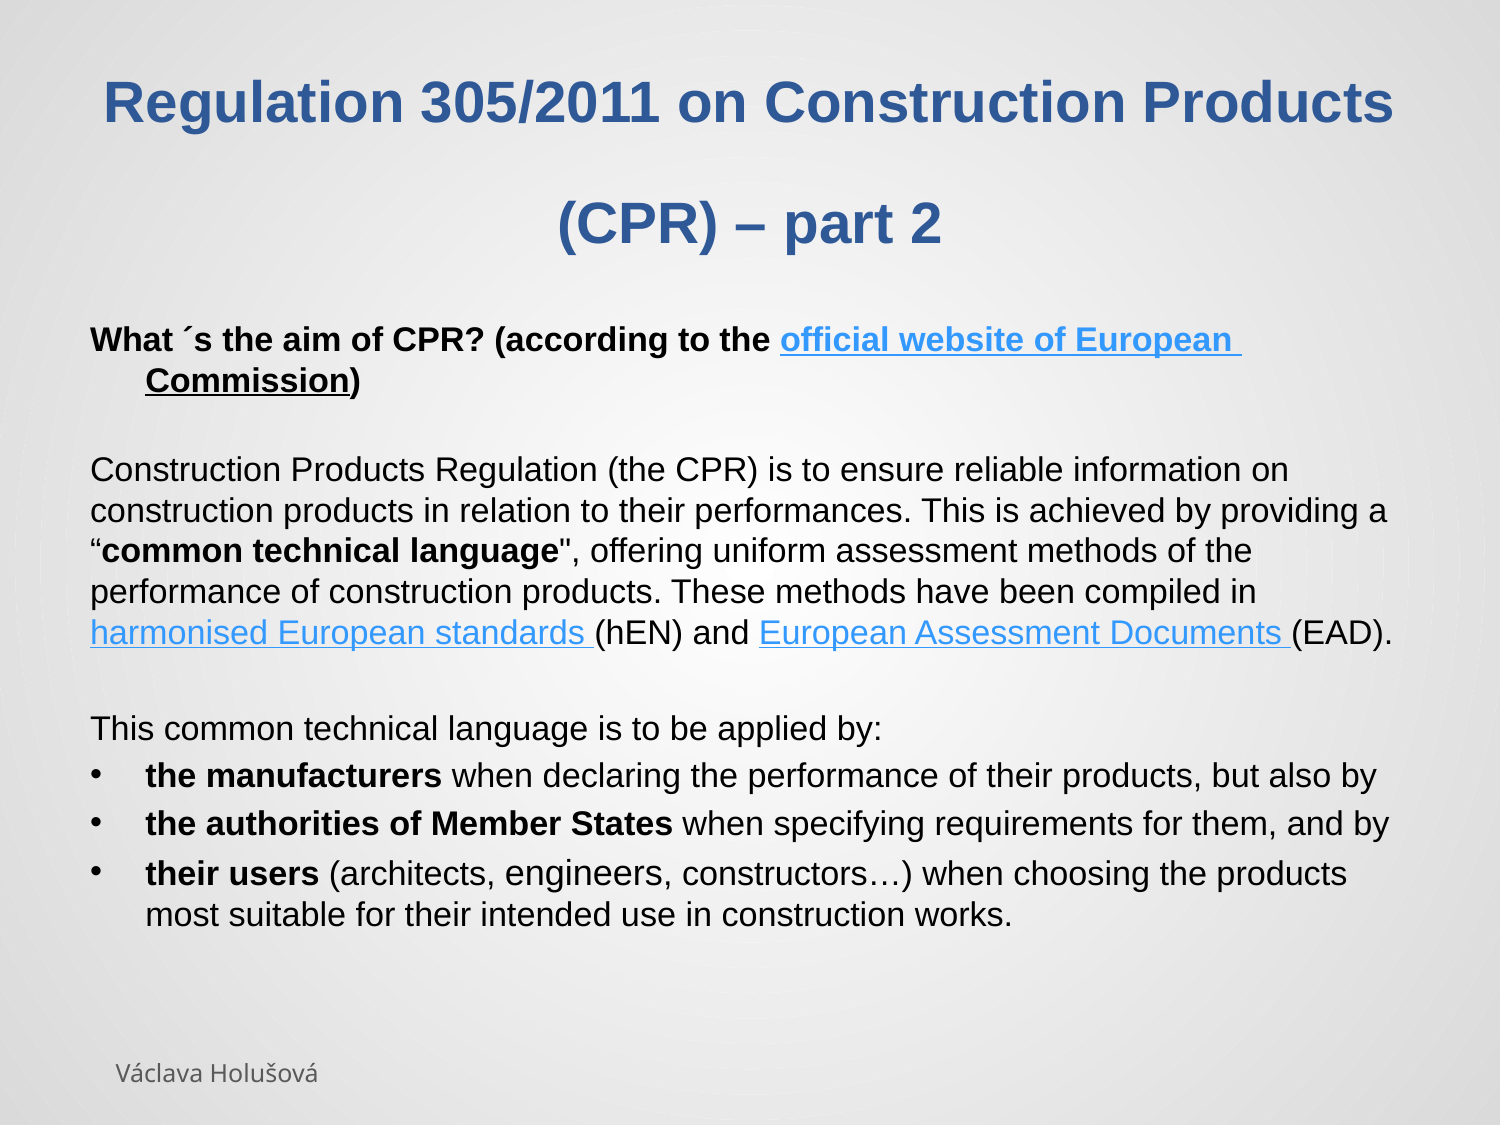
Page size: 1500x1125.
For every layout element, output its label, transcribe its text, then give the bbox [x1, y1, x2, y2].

footer Václava Holušová [108, 1042, 576, 1103]
list What ´s the aim of CPR? (according to the official website of European Commission) Construction Products Regulation (the CPR) is to ensure reliable information on construction products in relation to their performances. This is achieved by providing a “common technical language", offering uniform assessment methods of the performance of construction products. These methods have been compiled in harmonised European standards (hEN) and European Assessment Documents (EAD). This common technical language is to be applied by: the manufacturers when declaring the performance of their products, but also by the authorities of Member States when specifying requirements for them, and by their users (architects, engineers, constructors…) when choosing the products most suitable for their intended use in construction works. [75, 262, 1425, 1005]
title Regulation 305/2011 on Construction Products (CPR) – part 2 [75, 0, 1425, 262]
